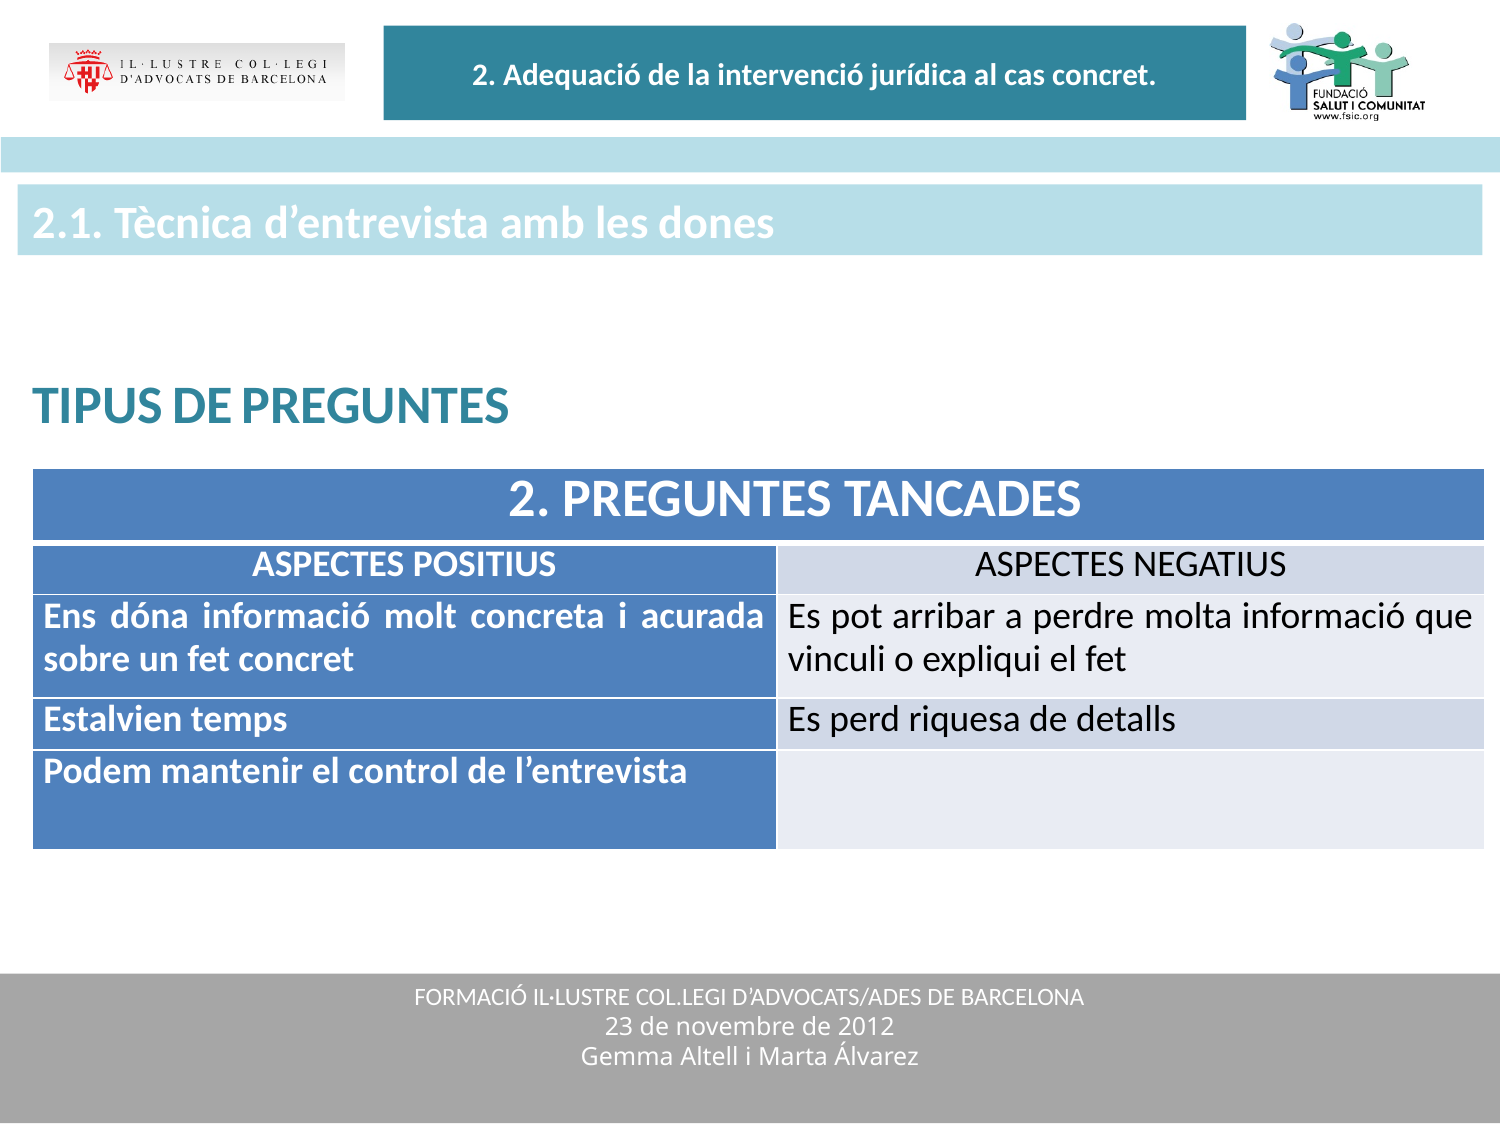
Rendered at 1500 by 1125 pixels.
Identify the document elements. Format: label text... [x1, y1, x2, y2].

text_box 2.1. Tècnica d’entrevista amb les dones [17, 184, 1483, 256]
table_cell ASPECTES NEGATIUS [778, 546, 1484, 594]
table_cell Estalvien temps [33, 699, 776, 749]
text_box TIPUS DE PREGUNTES [17, 361, 916, 442]
table_cell Ens dóna informació molt concreta i acurada sobre un fet concret [33, 595, 776, 697]
text_box FORMACIÓ IL·LUSTRE COL.LEGI D’ADVOCATS/ADES DE BARCELONA 23 de novembre de 2012 Gemma Altell i Marta Álvarez [0, 973, 1500, 1124]
table_cell Es pot arribar a perdre molta informació que vinculi o expliqui el fet [778, 595, 1484, 697]
text_box [0, 137, 1500, 173]
picture [1269, 22, 1425, 121]
picture [48, 43, 346, 101]
table_cell Podem mantenir el control de l’entrevista [33, 751, 776, 849]
table_header 2. PREGUNTES TANCADES [33, 469, 1484, 540]
table_cell [778, 751, 1484, 849]
table_cell Es perd riquesa de detalls [778, 699, 1484, 749]
text_box 2. Adequació de la intervenció jurídica al cas concret. [383, 25, 1247, 121]
table_cell ASPECTES POSITIUS [33, 546, 776, 594]
